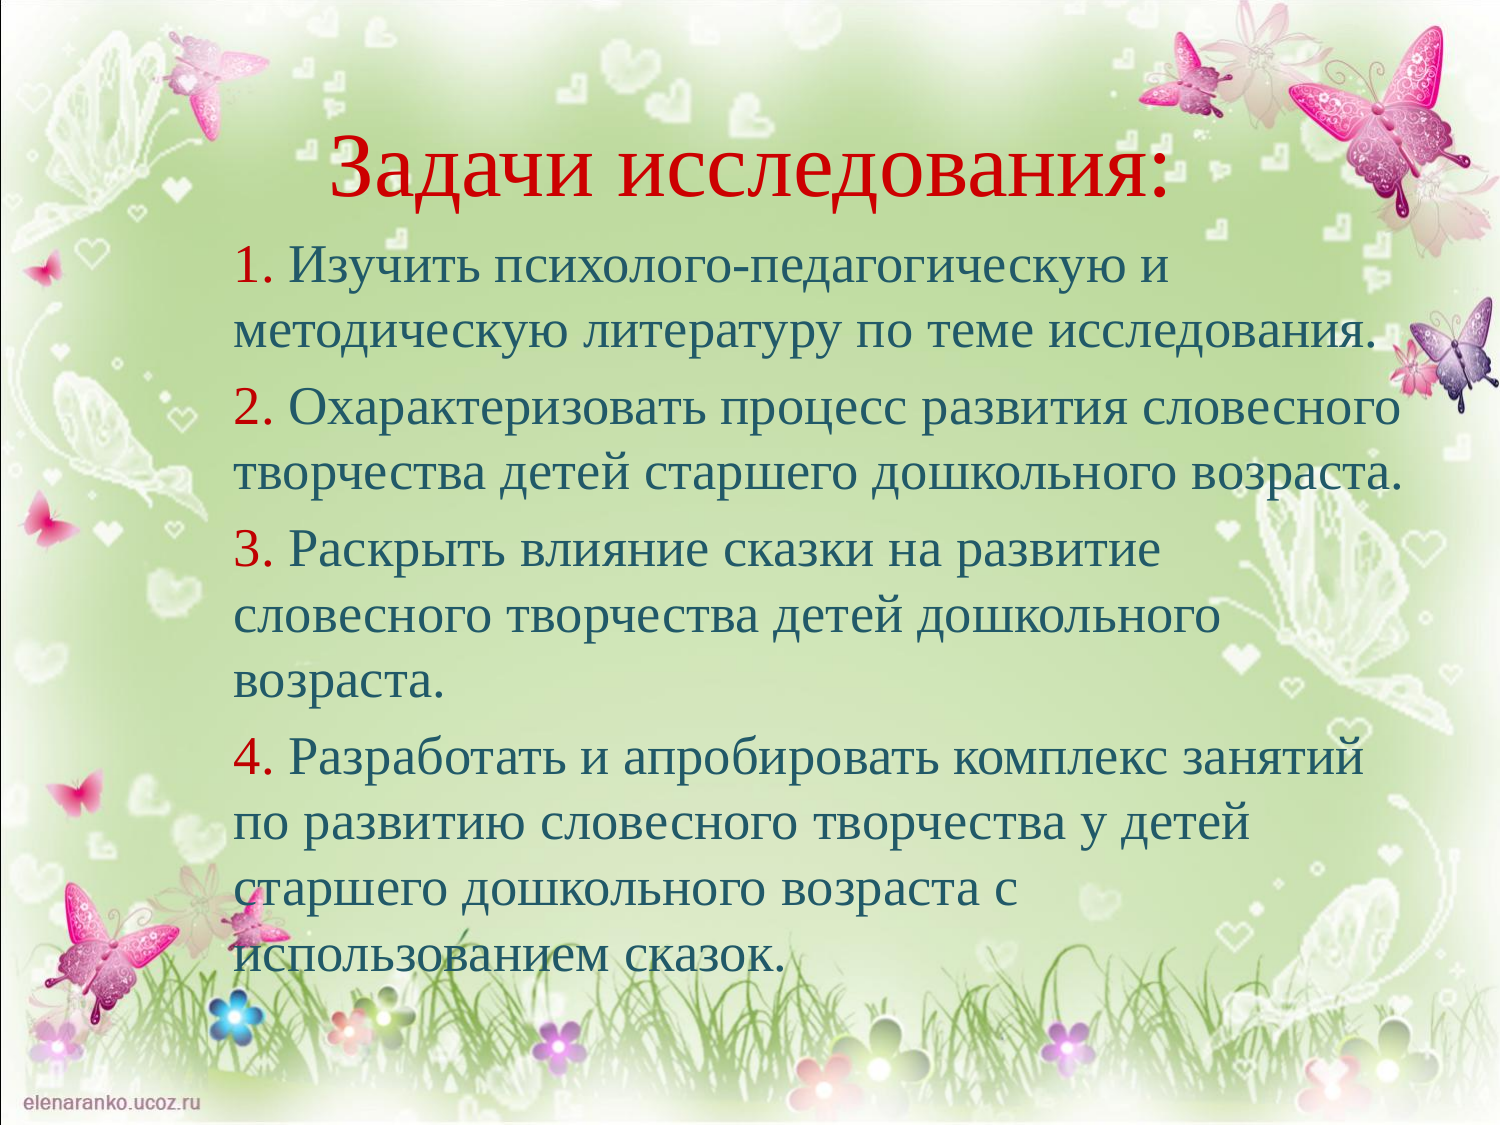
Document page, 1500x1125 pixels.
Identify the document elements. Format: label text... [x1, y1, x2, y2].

picture [0, 0, 1500, 1125]
title Задачи исследования: [76, 66, 1427, 254]
list 1. Изучить психолого-педагогическую и методическую литературу по теме исследования. 2. Охарактеризовать процесс развития словесного творчества детей старшего дошкольного возраста. 3. Раскрыть влияние сказки на развитие словесного творчества детей дошкольного возраста. 4. Разработать и апробировать комплекс занятий по развитию словесного творчества у детей старшего дошкольного возраста с использованием сказок. [218, 219, 1425, 1000]
